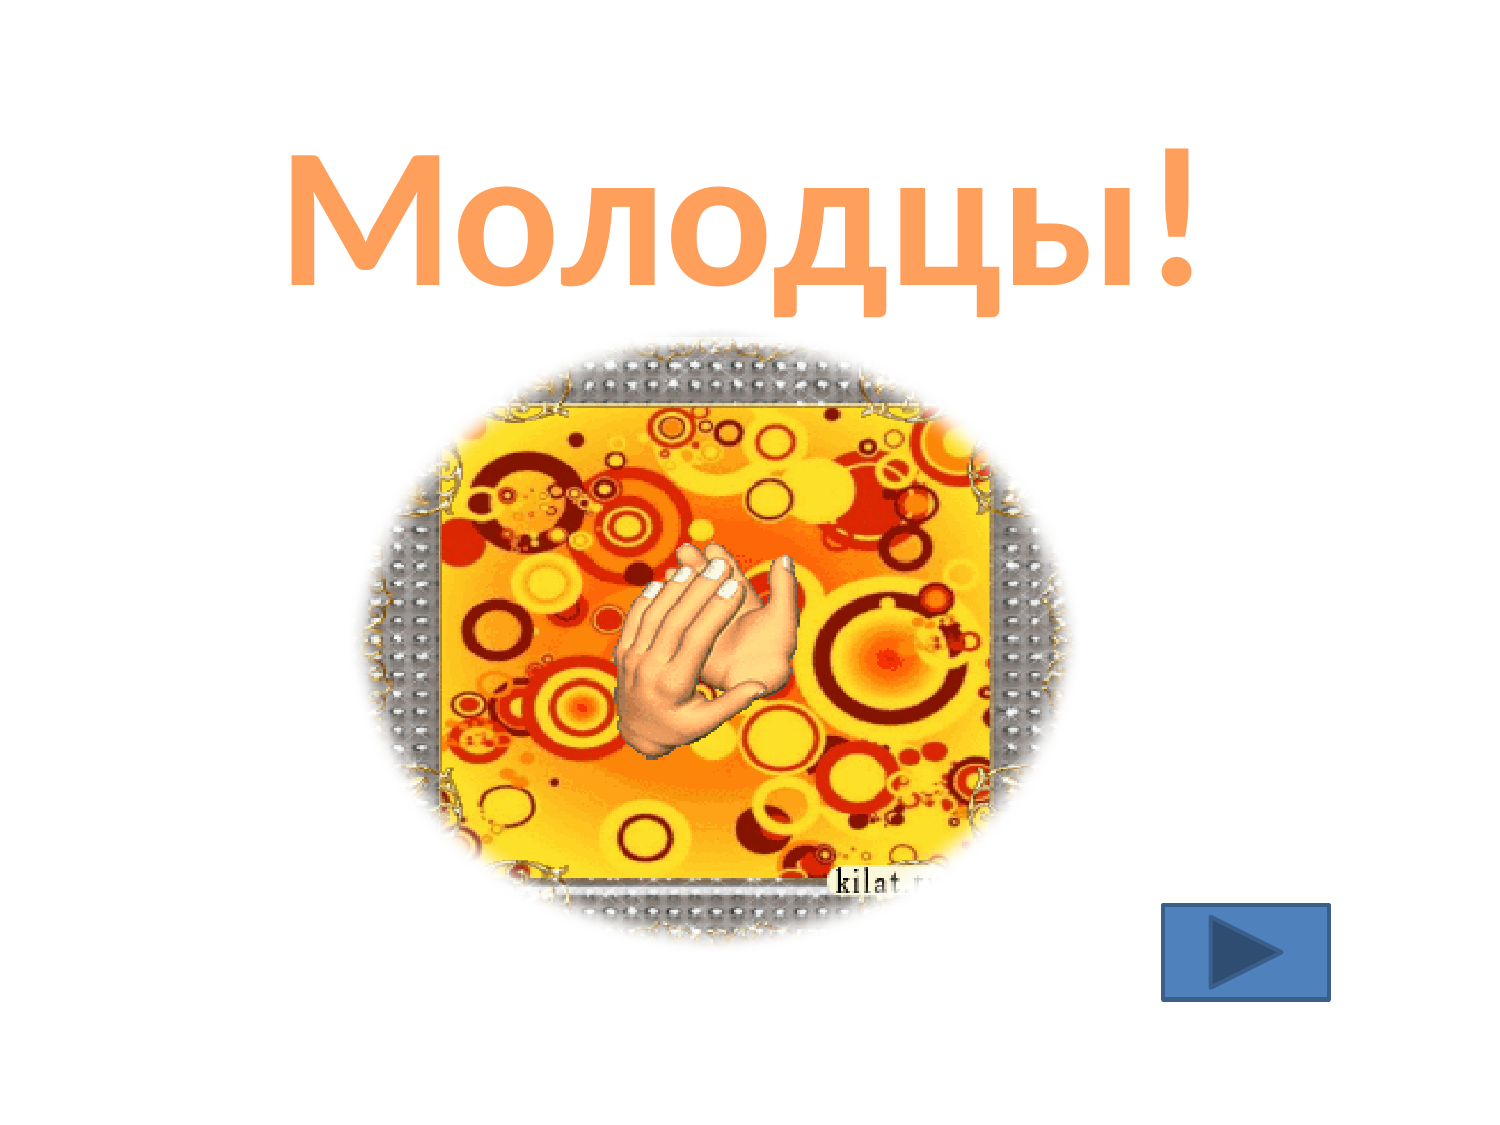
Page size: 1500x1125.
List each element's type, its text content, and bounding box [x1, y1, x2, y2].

text_box Молодцы! [159, 78, 1329, 334]
text_box [1161, 903, 1331, 1002]
picture [348, 326, 1081, 953]
